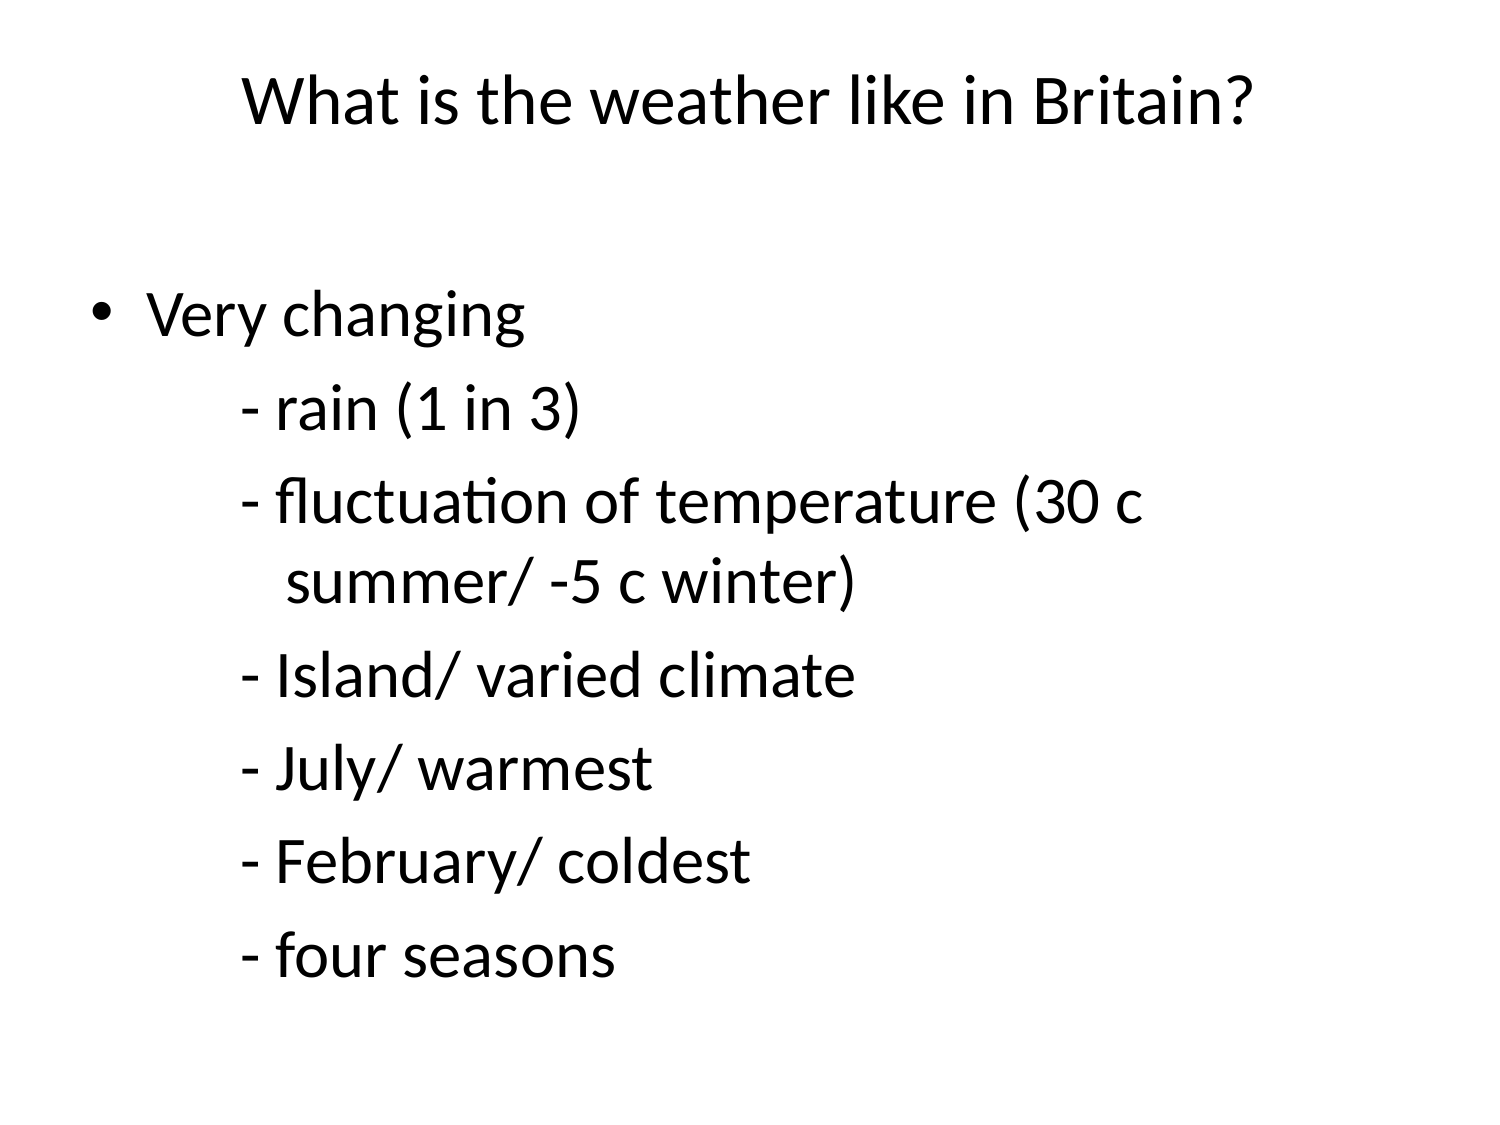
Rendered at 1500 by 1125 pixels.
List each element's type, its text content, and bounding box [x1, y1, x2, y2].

title What is the weather like in Britain? [75, 45, 1425, 233]
list Very changing - rain (1 in 3) - fluctuation of temperature (30 c summer/ -5 c winter) - Island/ varied climate - July/ warmest - February/ coldest - four seasons [75, 262, 1425, 1005]
